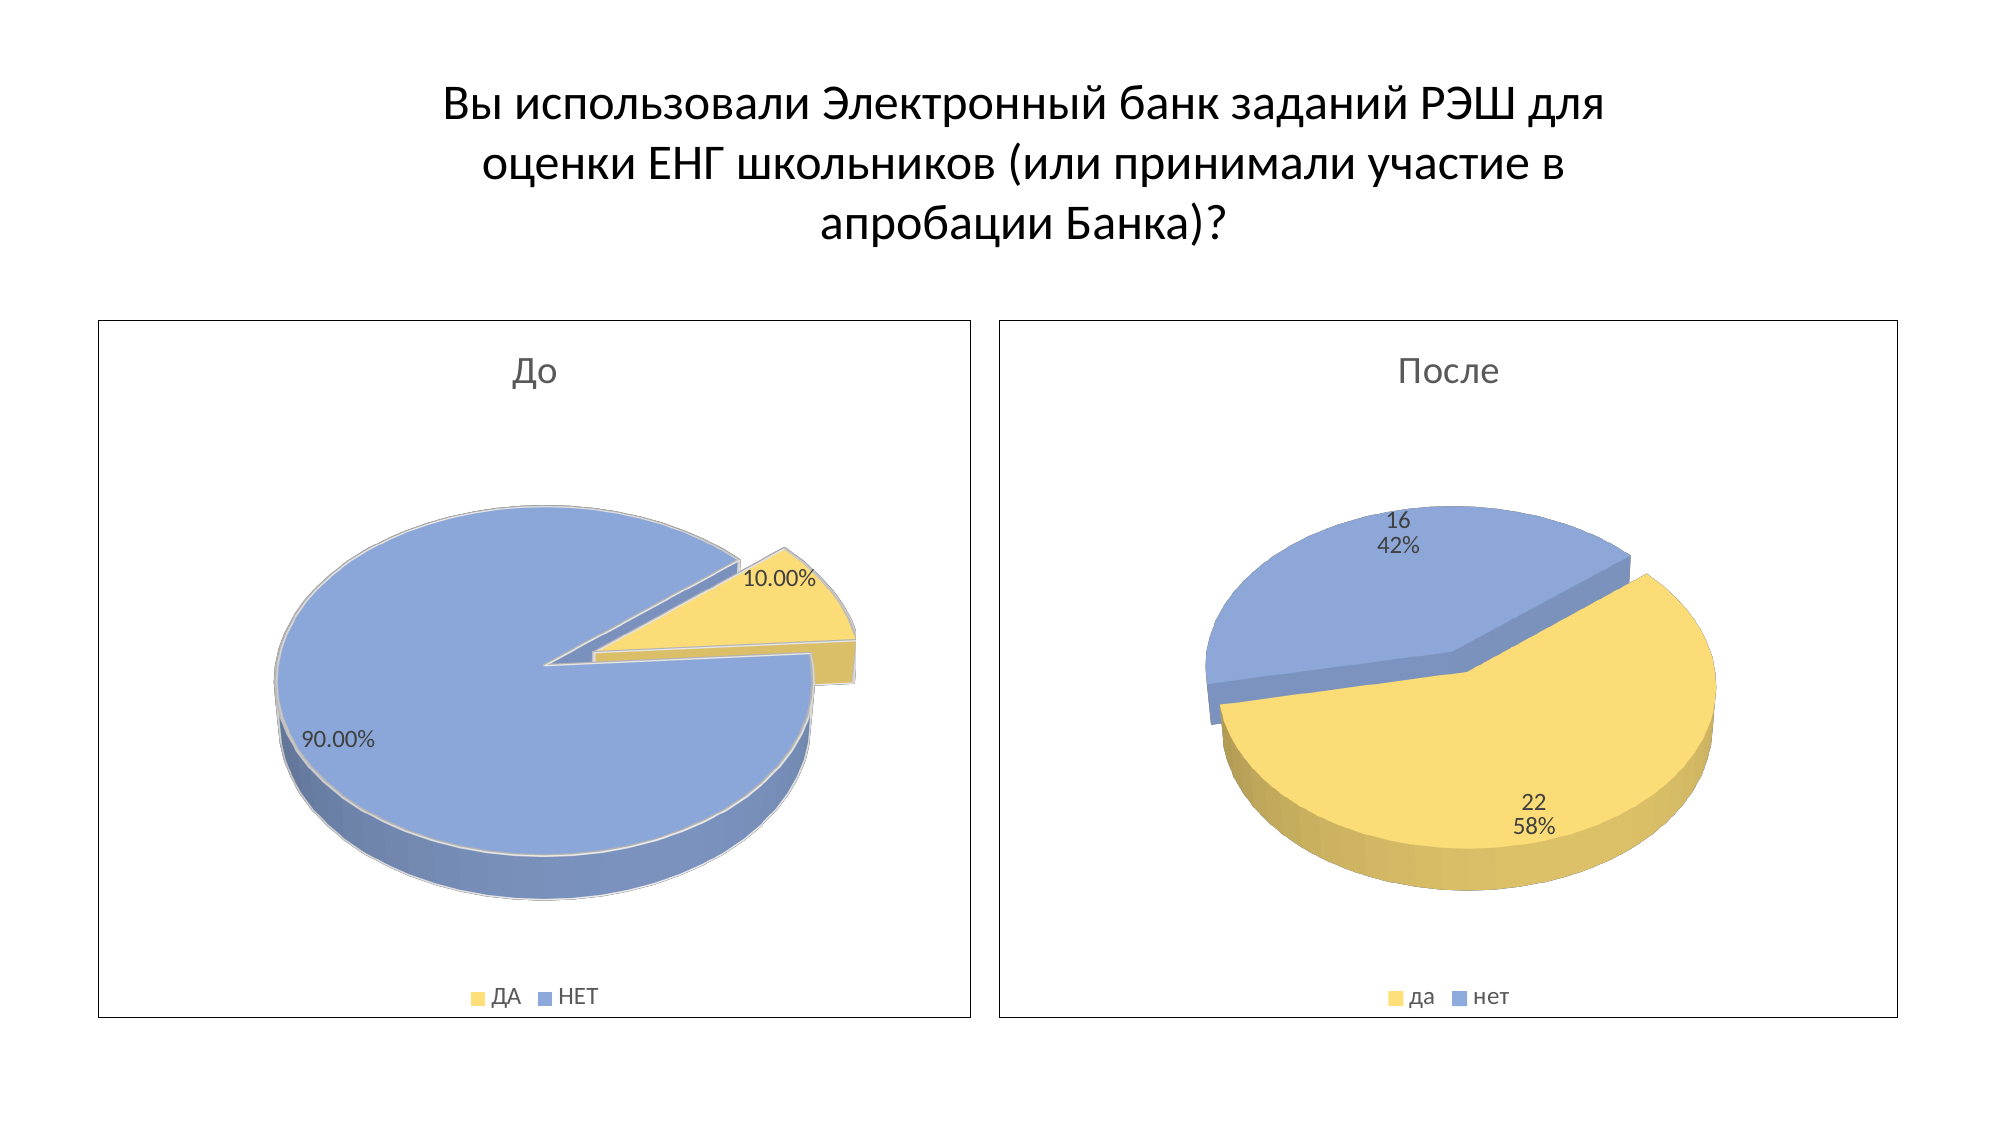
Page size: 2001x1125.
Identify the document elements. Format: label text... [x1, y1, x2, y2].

chart [999, 320, 1898, 1018]
chart [98, 320, 971, 1018]
text_box Вы использовали Электронный банк заданий РЭШ для оценки ЕНГ школьников (или принимали участие в апробации Банка)? [408, 62, 1640, 302]
